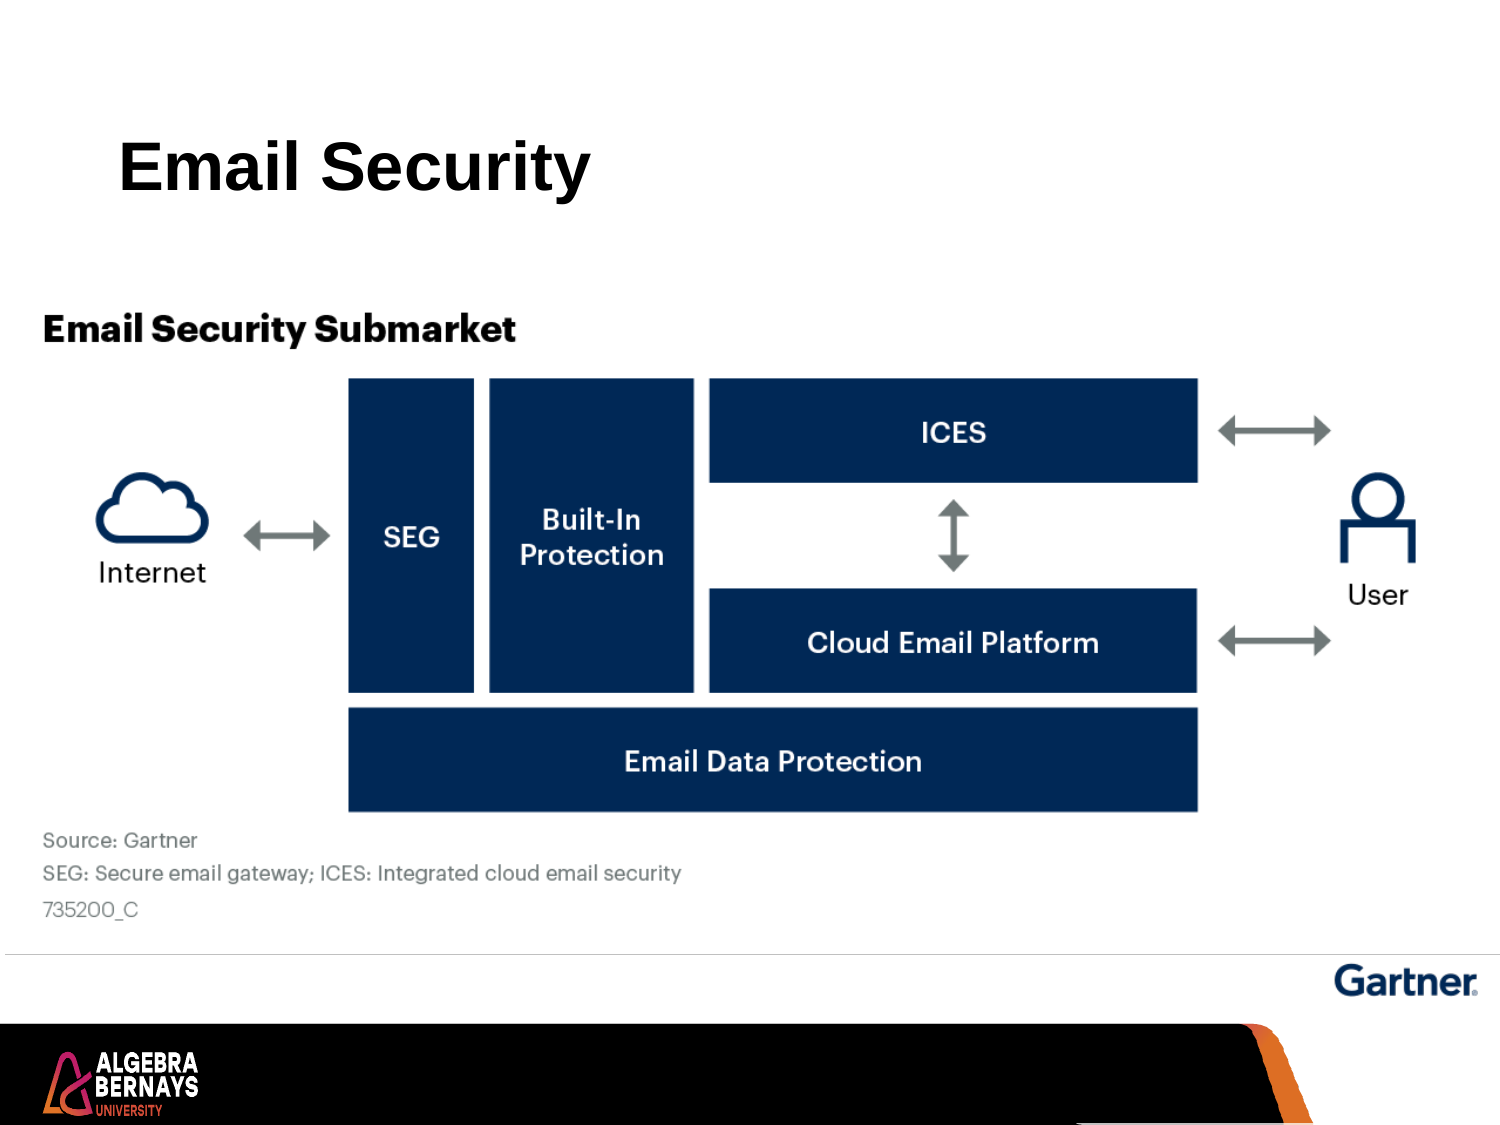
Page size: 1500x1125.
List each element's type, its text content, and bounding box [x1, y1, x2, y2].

picture [0, 1023, 1468, 1125]
title Email Security [103, 59, 1397, 274]
picture [5, 274, 1500, 1011]
